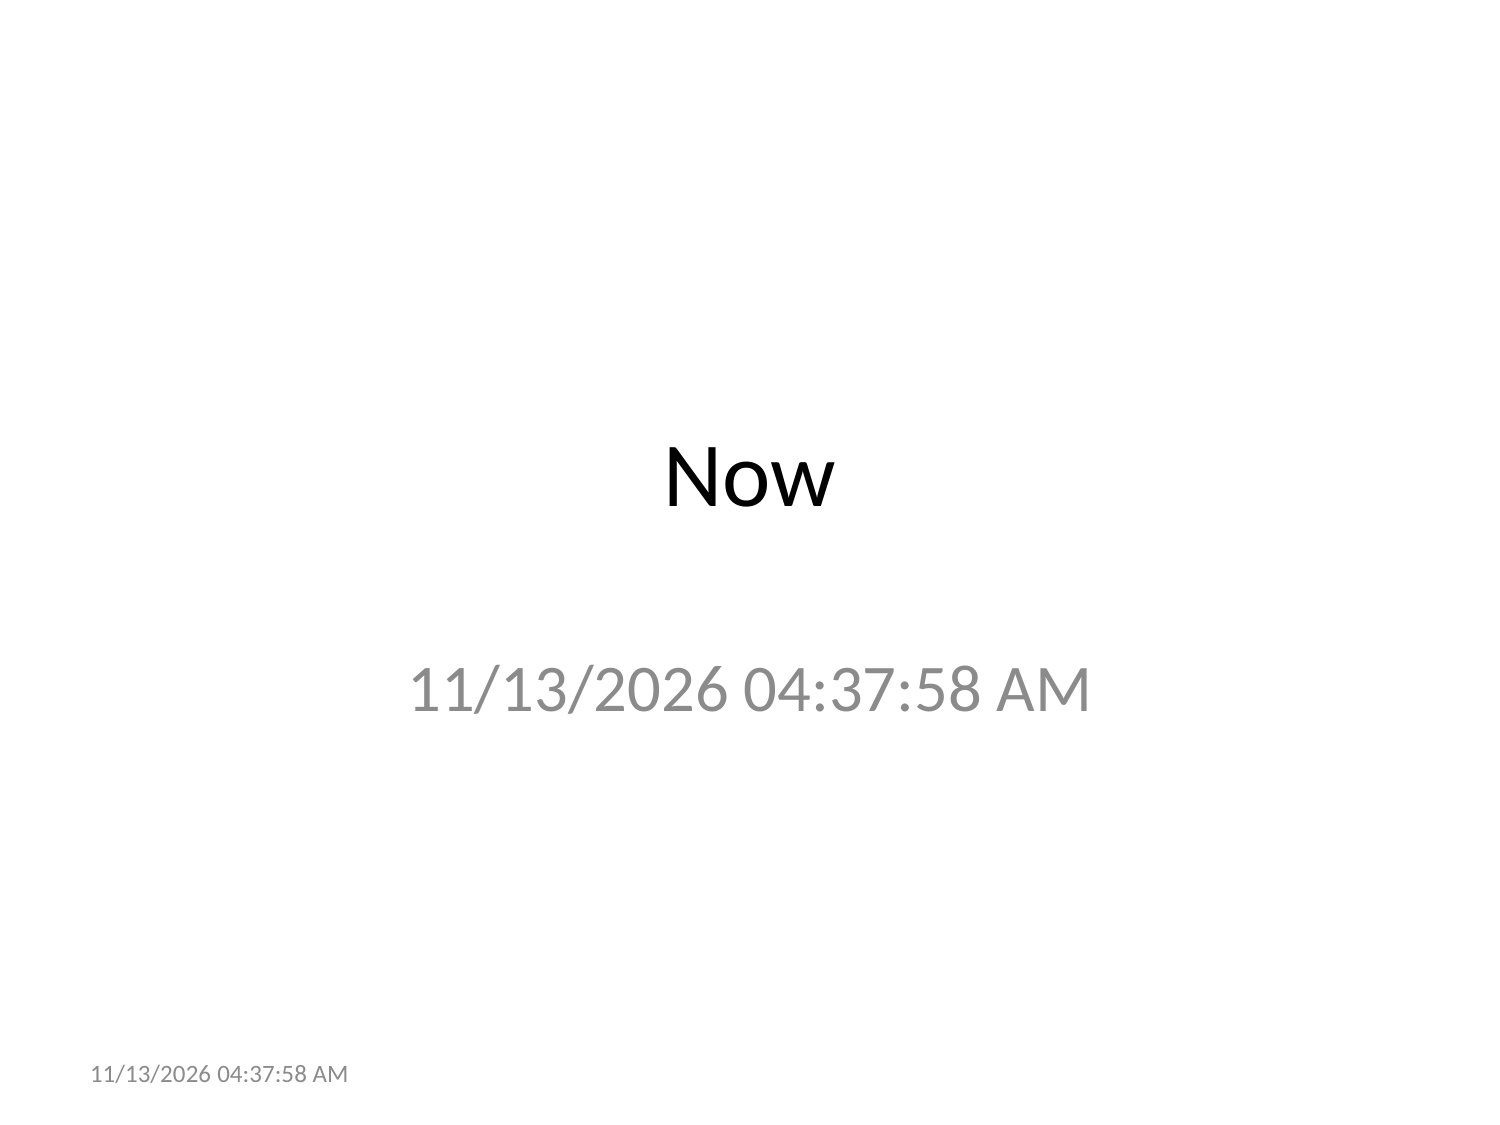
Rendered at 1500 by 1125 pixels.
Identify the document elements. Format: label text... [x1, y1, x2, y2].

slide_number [75, 1042, 425, 1103]
title Now [112, 349, 1388, 591]
subtitle 2011-12-19 10:20:04 AM [225, 637, 1275, 925]
